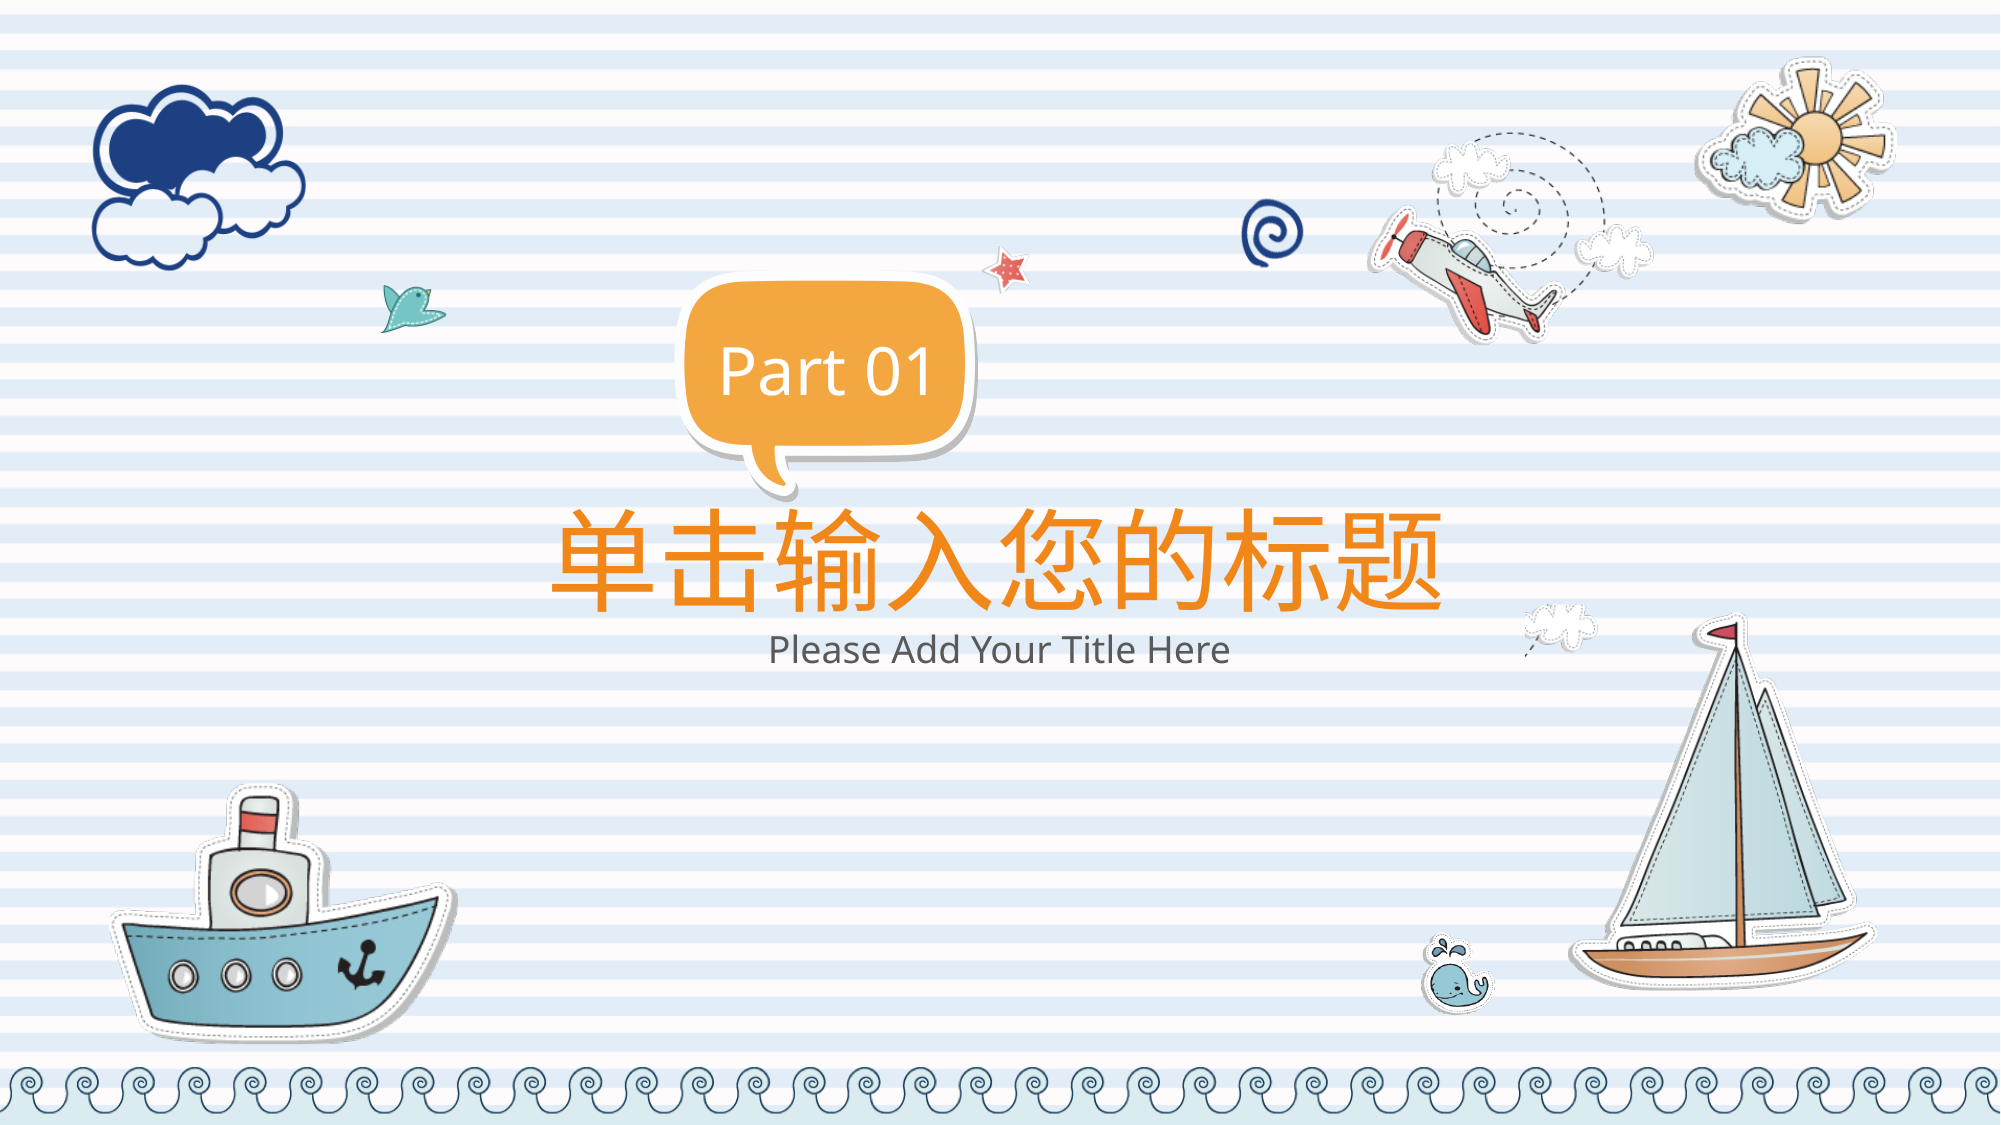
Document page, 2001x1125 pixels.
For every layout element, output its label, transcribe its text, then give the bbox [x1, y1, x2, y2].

text_box Please Add Your Title Here [753, 618, 1247, 679]
picture [0, 0, 2001, 1125]
text_box 单击输入您的标题 [531, 483, 1461, 634]
